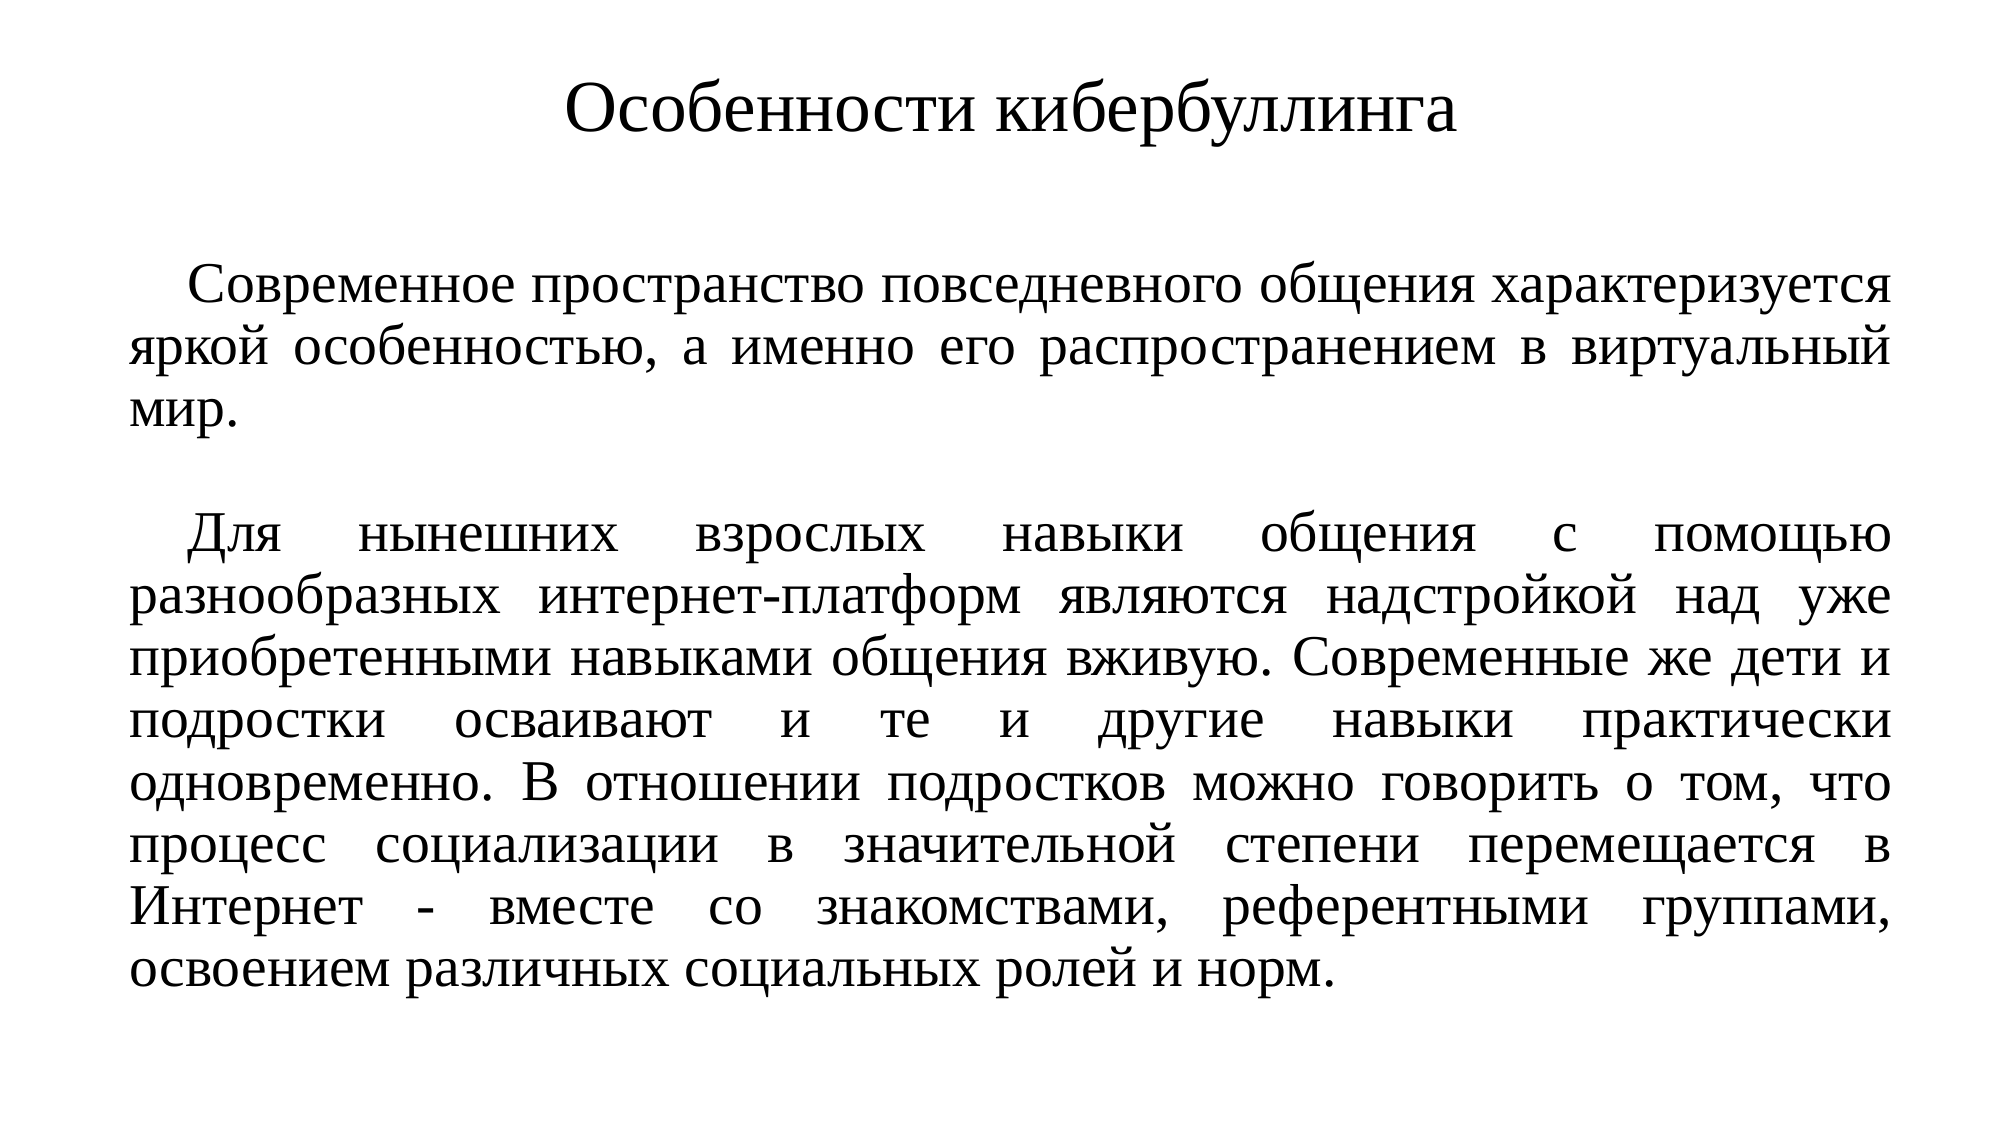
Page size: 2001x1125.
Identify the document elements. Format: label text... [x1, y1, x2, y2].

list Современное пространство повседневного общения характеризуется яркой особенностью, а именно его распространением в виртуальный мир. Для нынешних взрослых навыки общения с помощью разнообразных интернет-платформ являются надстройкой над уже приобретенными навыками общения вживую. Современные же дети и подростки осваивают и те и другие навыки практически одновременно. В отношении подростков можно говорить о том, что процесс социализации в значительной степени перемещается в Интернет - вместе со знакомствами, референтными группами, освоением различных социальных ролей и норм. [114, 176, 1910, 1014]
title Особенности кибербуллинга [114, 59, 1910, 155]
